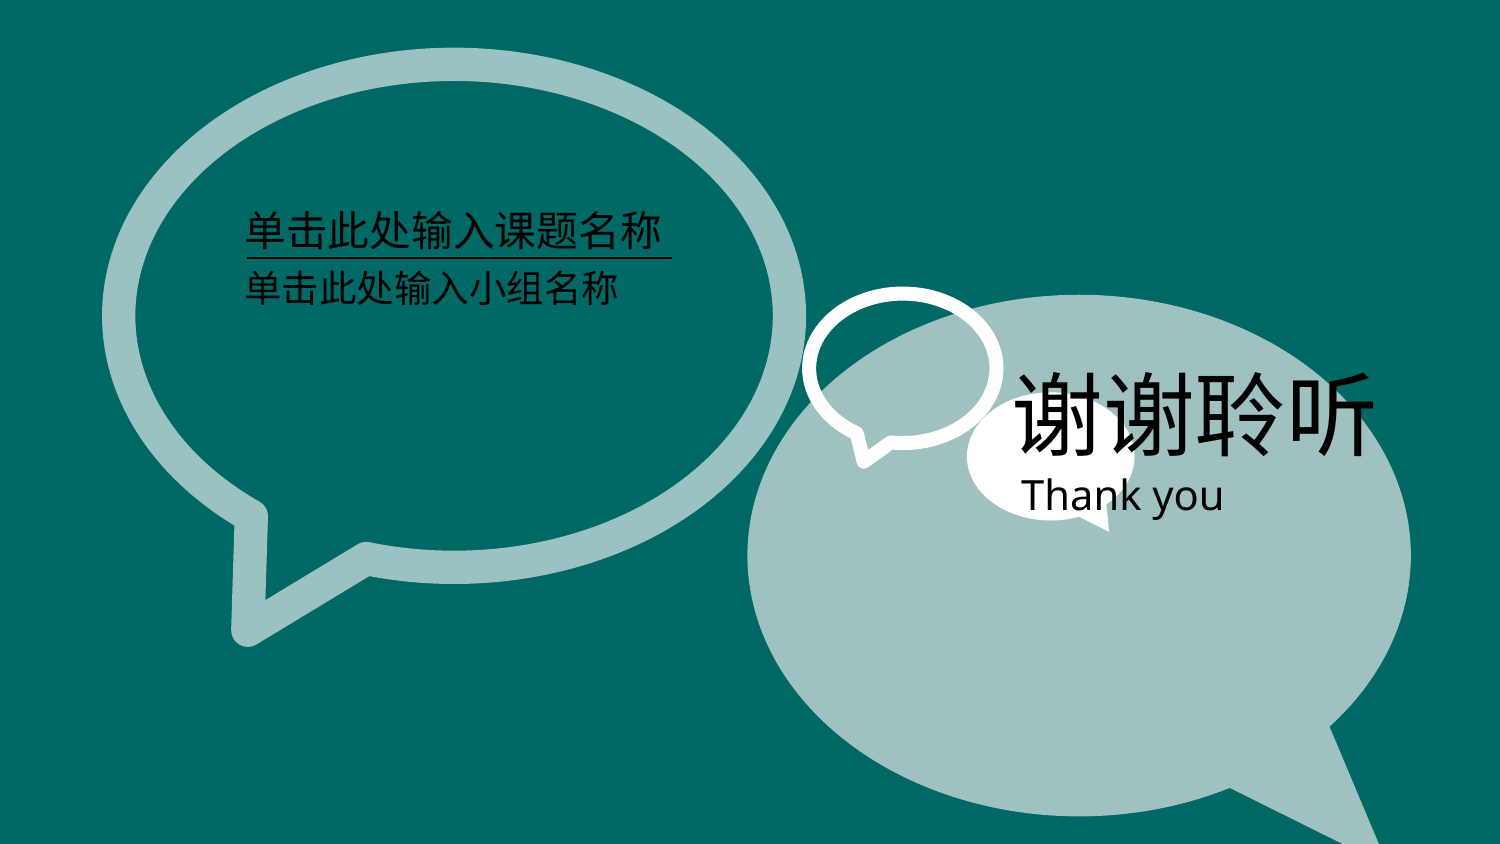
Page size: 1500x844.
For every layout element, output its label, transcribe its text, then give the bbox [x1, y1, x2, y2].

text_box [964, 405, 1006, 513]
text_box [116, 62, 792, 633]
text_box 单击此处输入课题名称 [229, 197, 684, 258]
text_box [964, 292, 1288, 350]
text_box 单击此处输入小组名称 [229, 258, 684, 318]
text_box [1094, 527, 1112, 534]
text_box [745, 390, 1413, 844]
text_box [807, 291, 996, 464]
text_box 谢谢聆听 [996, 350, 1411, 475]
text_box Thank you [1006, 461, 1283, 527]
